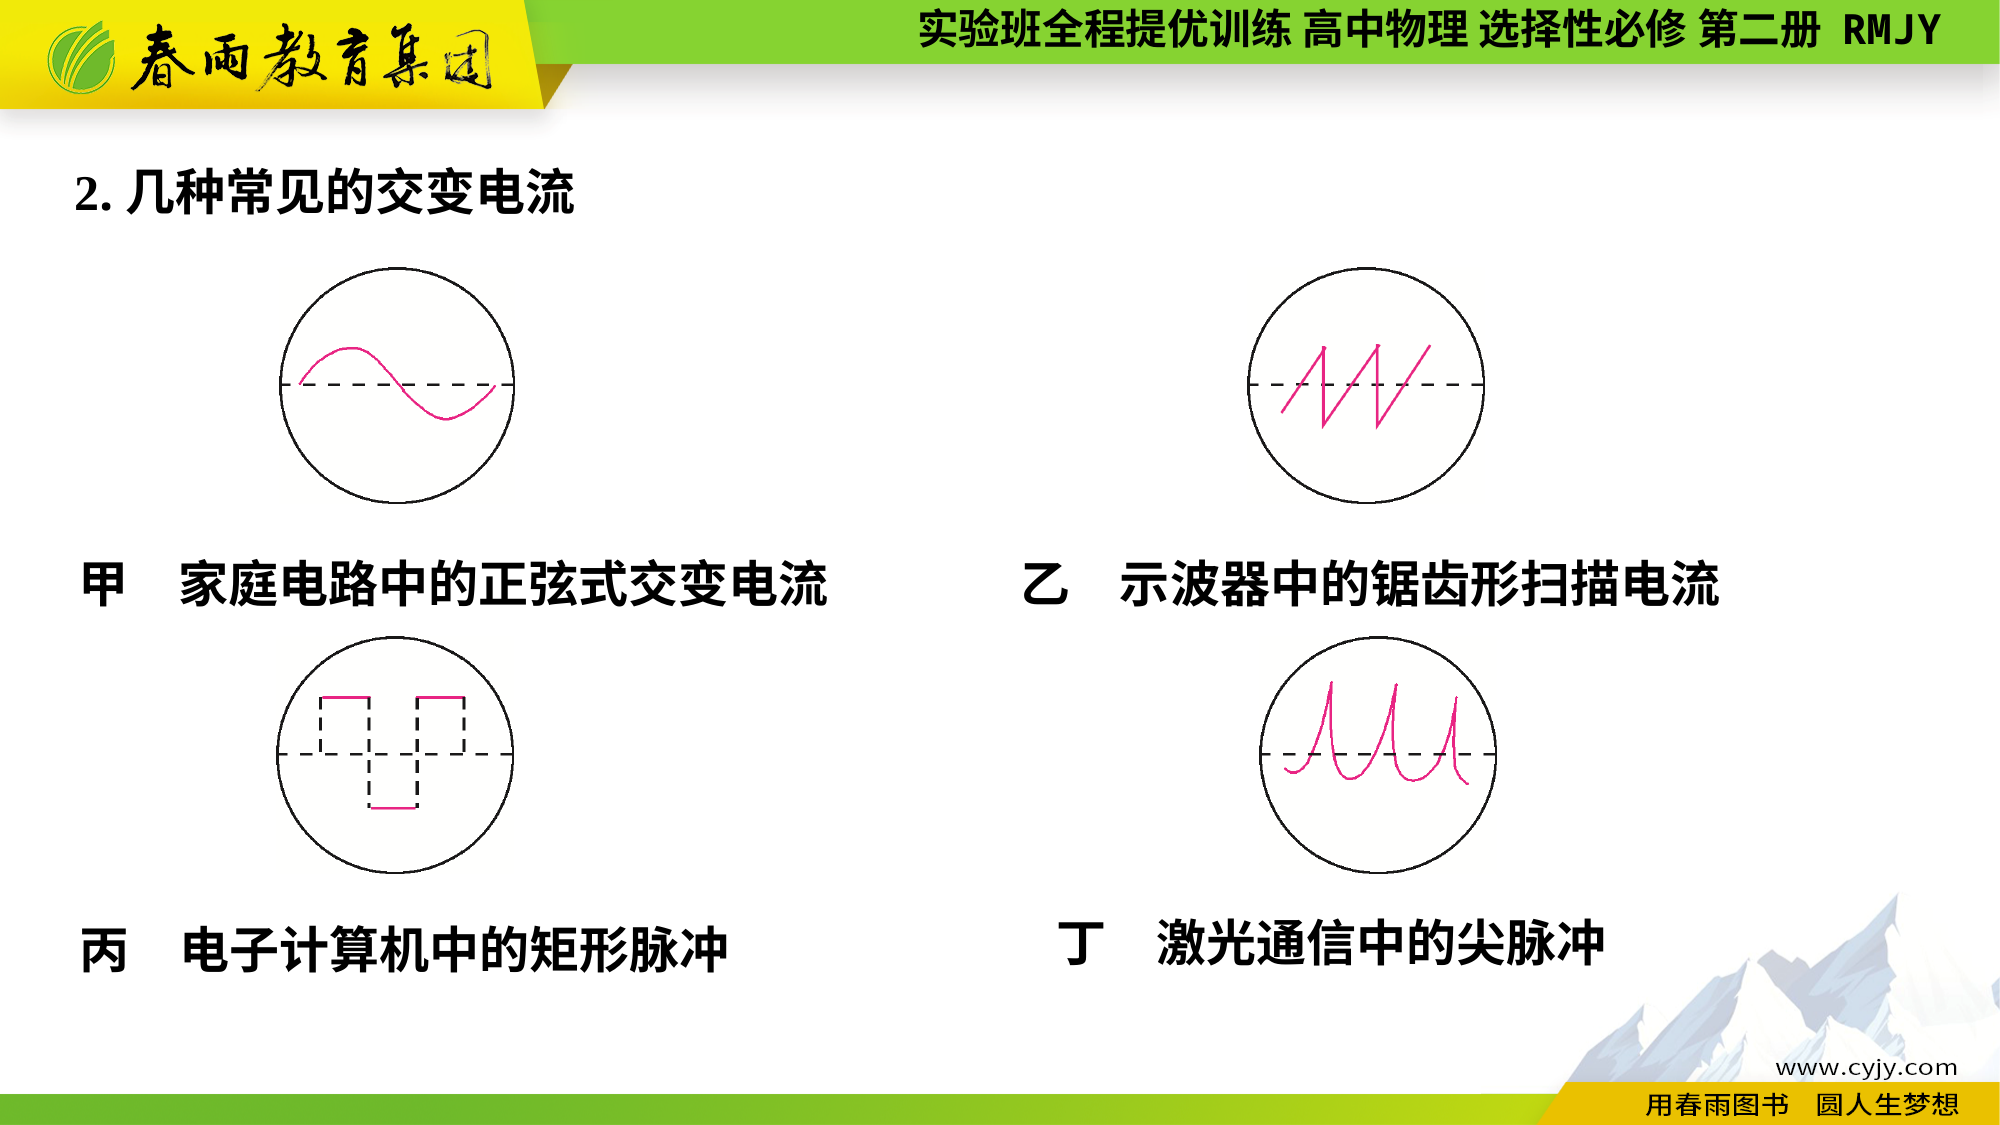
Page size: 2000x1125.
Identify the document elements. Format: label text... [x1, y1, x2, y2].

text_box 丁 激光通信中的尖脉冲 [1041, 873, 1622, 979]
picture [0, 0, 2000, 1125]
text_box 乙 示波器中的锯齿形扫描电流 [1005, 515, 1736, 620]
text_box 丙 电子计算机中的矩形脉冲 [64, 881, 745, 987]
list 2.几种常见的交变电流 [59, 122, 1944, 217]
text_box 甲 家庭电路中的正弦式交变电流 [63, 515, 844, 620]
